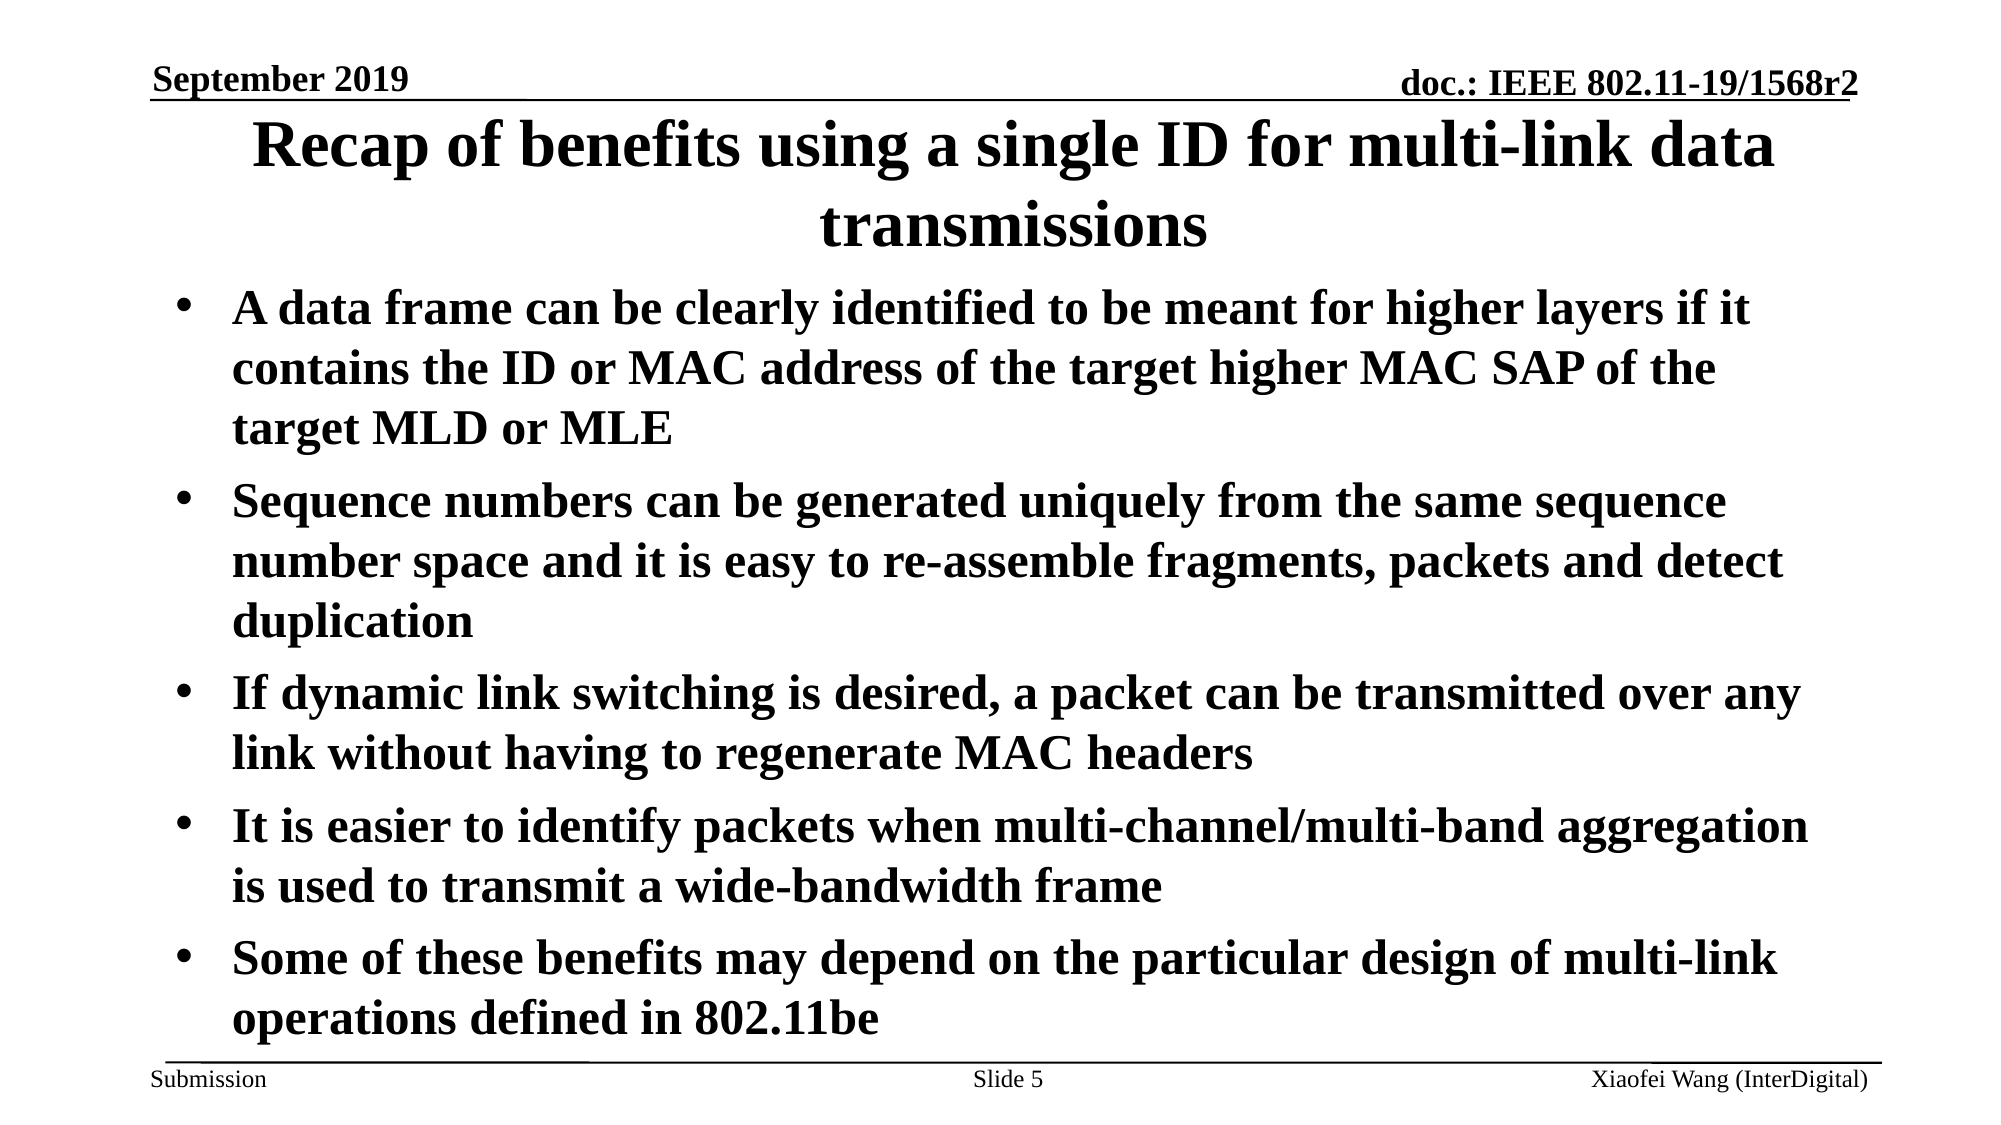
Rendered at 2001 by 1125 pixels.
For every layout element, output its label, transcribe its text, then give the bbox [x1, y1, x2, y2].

footer Xiaofei Wang (InterDigital) [1171, 1061, 1869, 1093]
slide_number Slide 5 [950, 1061, 1067, 1123]
list A data frame can be clearly identified to be meant for higher layers if it contains the ID or MAC address of the target higher MAC SAP of the target MLD or MLE Sequence numbers can be generated uniquely from the same sequence number space and it is easy to re-assemble fragments, packets and detect duplication If dynamic link switching is desired, a packet can be transmitted over any link without having to regenerate MAC headers It is easier to identify packets when multi-channel/multi-band aggregation is used to transmit a wide-bandwidth frame Some of these benefits may depend on the particular design of multi-link operations defined in 802.11be [160, 266, 1827, 943]
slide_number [152, 54, 563, 100]
title Recap of benefits using a single ID for multi-link data transmissions [161, 92, 1869, 268]
